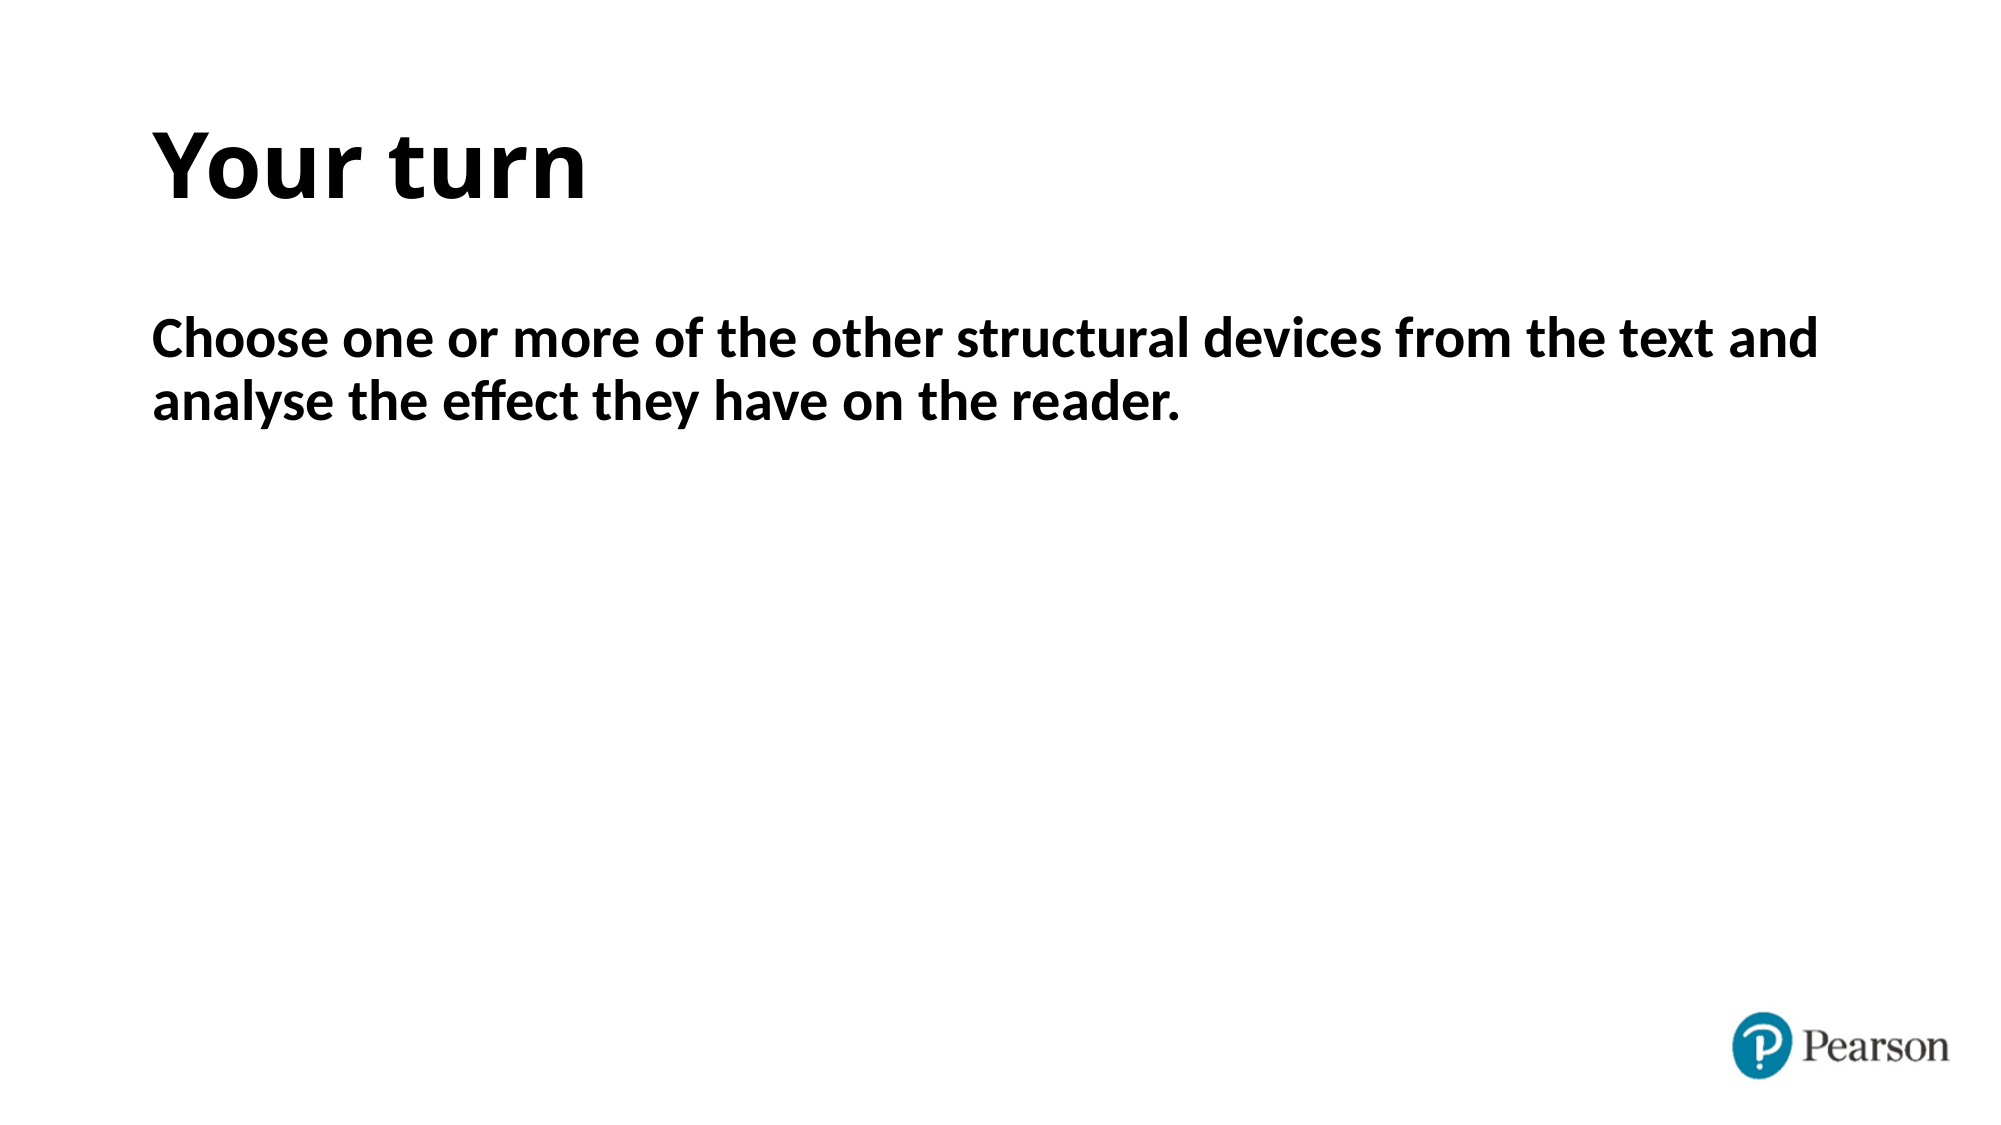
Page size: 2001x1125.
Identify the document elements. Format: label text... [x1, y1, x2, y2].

list Choose one or more of the other structural devices from the text and analyse the effect they have on the reader. [137, 299, 1863, 1014]
picture [1722, 997, 1960, 1090]
title Your turn [137, 59, 1863, 278]
